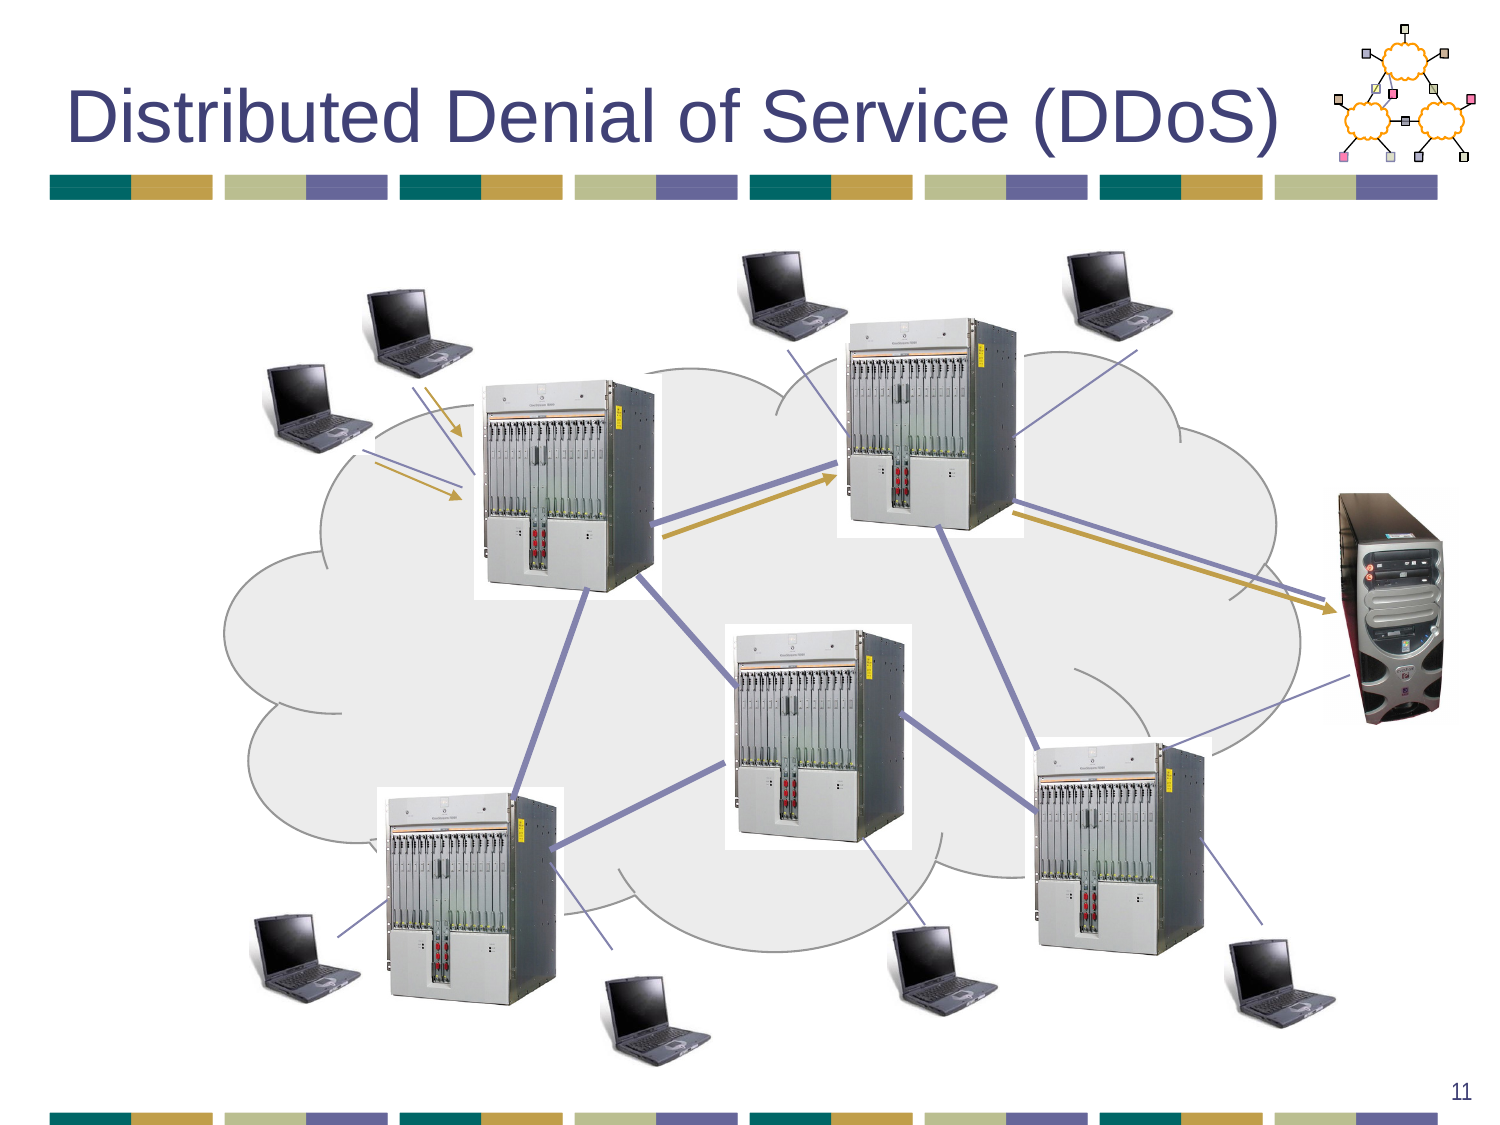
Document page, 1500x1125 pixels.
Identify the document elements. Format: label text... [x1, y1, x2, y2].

picture [249, 912, 363, 1005]
picture [599, 974, 713, 1068]
picture [376, 787, 564, 1013]
picture [1323, 487, 1459, 726]
slide_number 11 [1174, 1037, 1488, 1113]
text_box [425, 389, 463, 438]
text_box [651, 360, 832, 535]
text_box [224, 405, 1301, 953]
picture [1024, 737, 1212, 963]
text_box [374, 462, 463, 501]
picture [737, 249, 1025, 538]
title Distributed Denial of Service (DDoS) [50, 62, 1388, 163]
text_box [1029, 352, 1290, 597]
picture [1224, 937, 1338, 1030]
picture [1062, 249, 1176, 343]
picture [262, 287, 662, 601]
picture [887, 924, 1001, 1018]
text_box [666, 473, 832, 537]
picture [724, 624, 912, 851]
